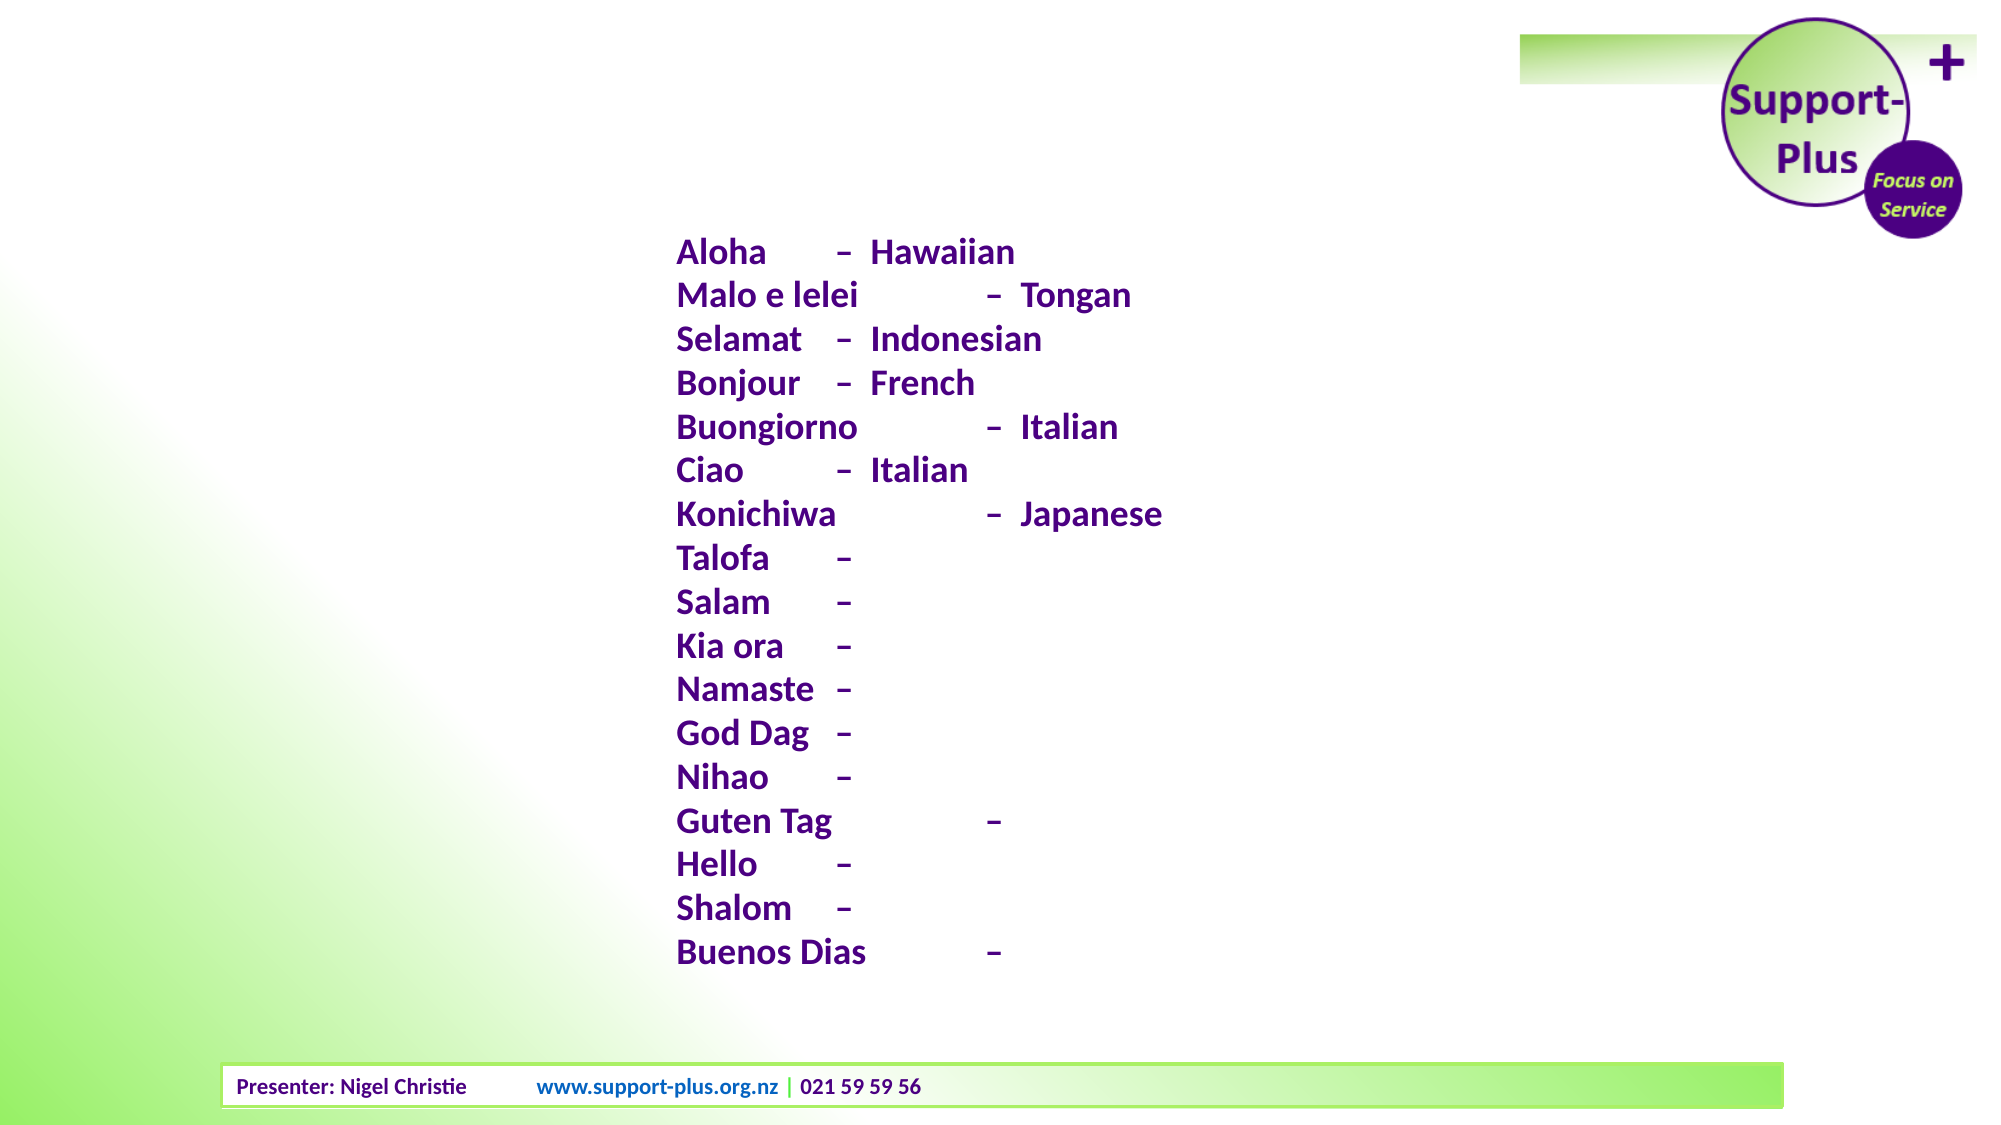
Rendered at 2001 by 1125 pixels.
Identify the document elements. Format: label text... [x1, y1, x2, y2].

text_box Aloha – Hawaiian Malo e lelei – Tongan Selamat – Indonesian Bonjour – French Buongiorno – Italian Ciao – Italian Konichiwa – Japanese Talofa – Salam – Kia ora – Namaste – God Dag – Nihao – Guten Tag – Hello – Shalom – Buenos Dias – [500, 239, 1500, 980]
text_box Presenter: Nigel Christie www.support-plus.org.nz | 021 59 59 56 [221, 1063, 1783, 1107]
picture [1514, 15, 1983, 246]
